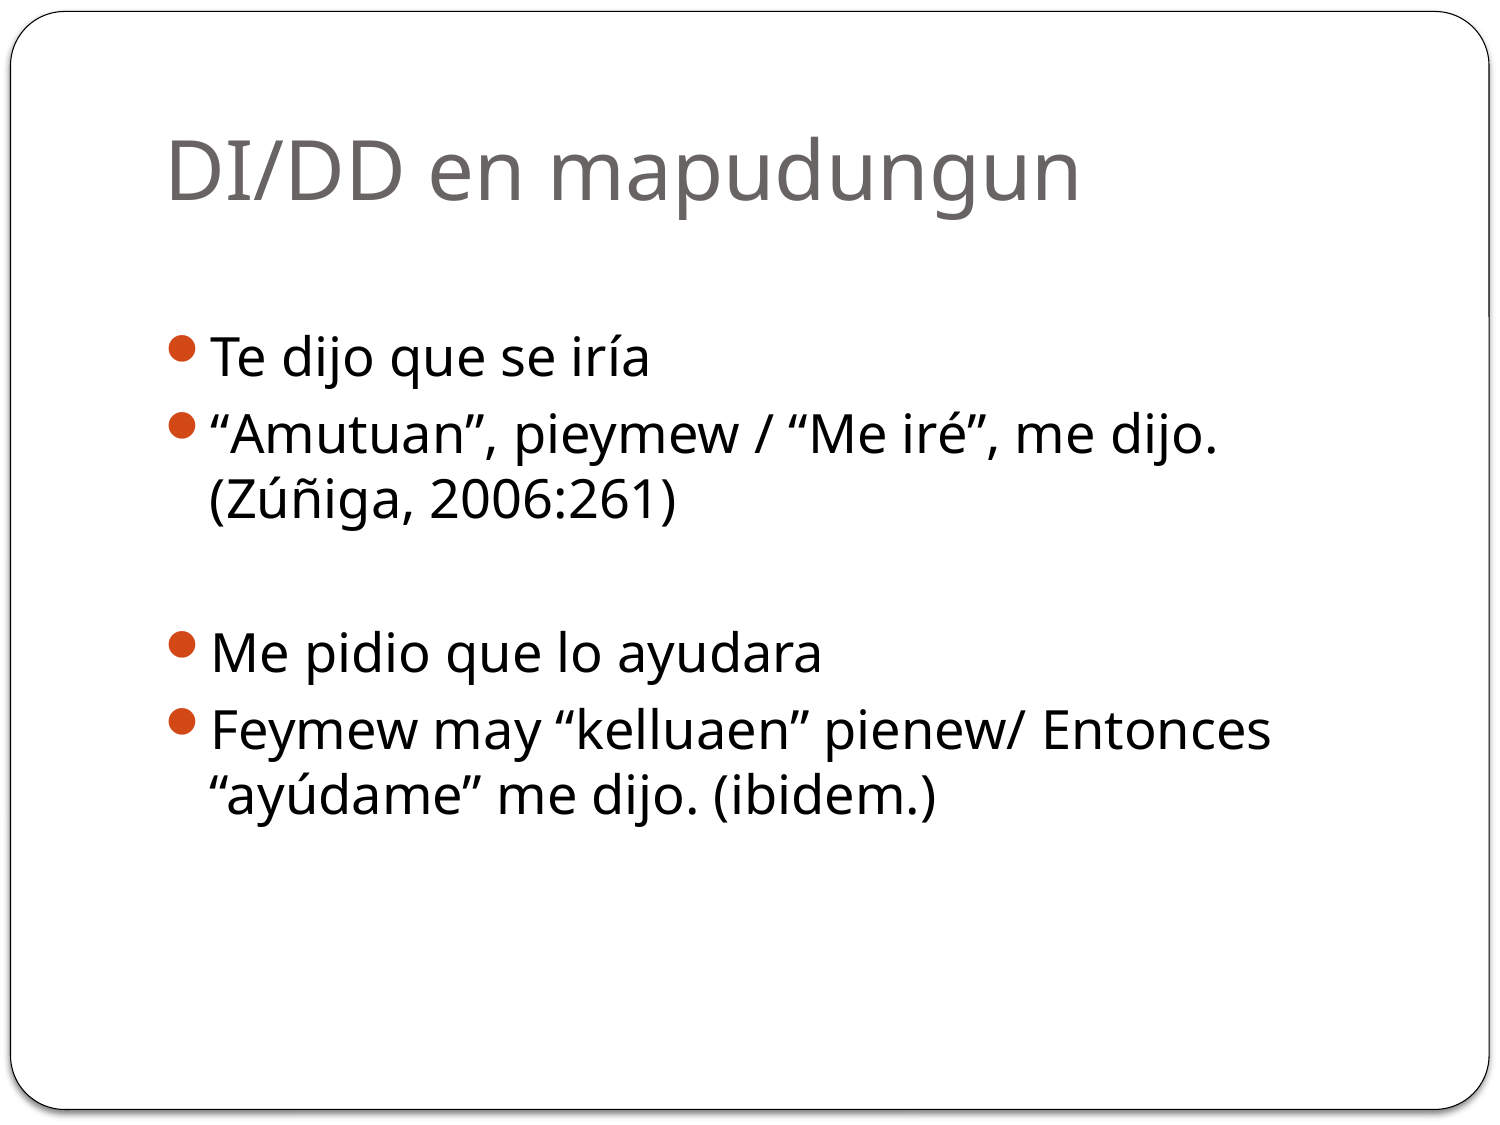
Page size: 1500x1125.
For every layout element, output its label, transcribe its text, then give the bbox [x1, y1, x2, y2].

title DI/DD en mapudungun [150, 45, 1425, 233]
list Te dijo que se iría “Amutuan”, pieymew / “Me iré”, me dijo. (Zúñiga, 2006:261) Me pidio que lo ayudara Feymew may “kelluaen” pienew/ Entonces “ayúdame” me dijo. (ibidem.) [150, 237, 1425, 988]
